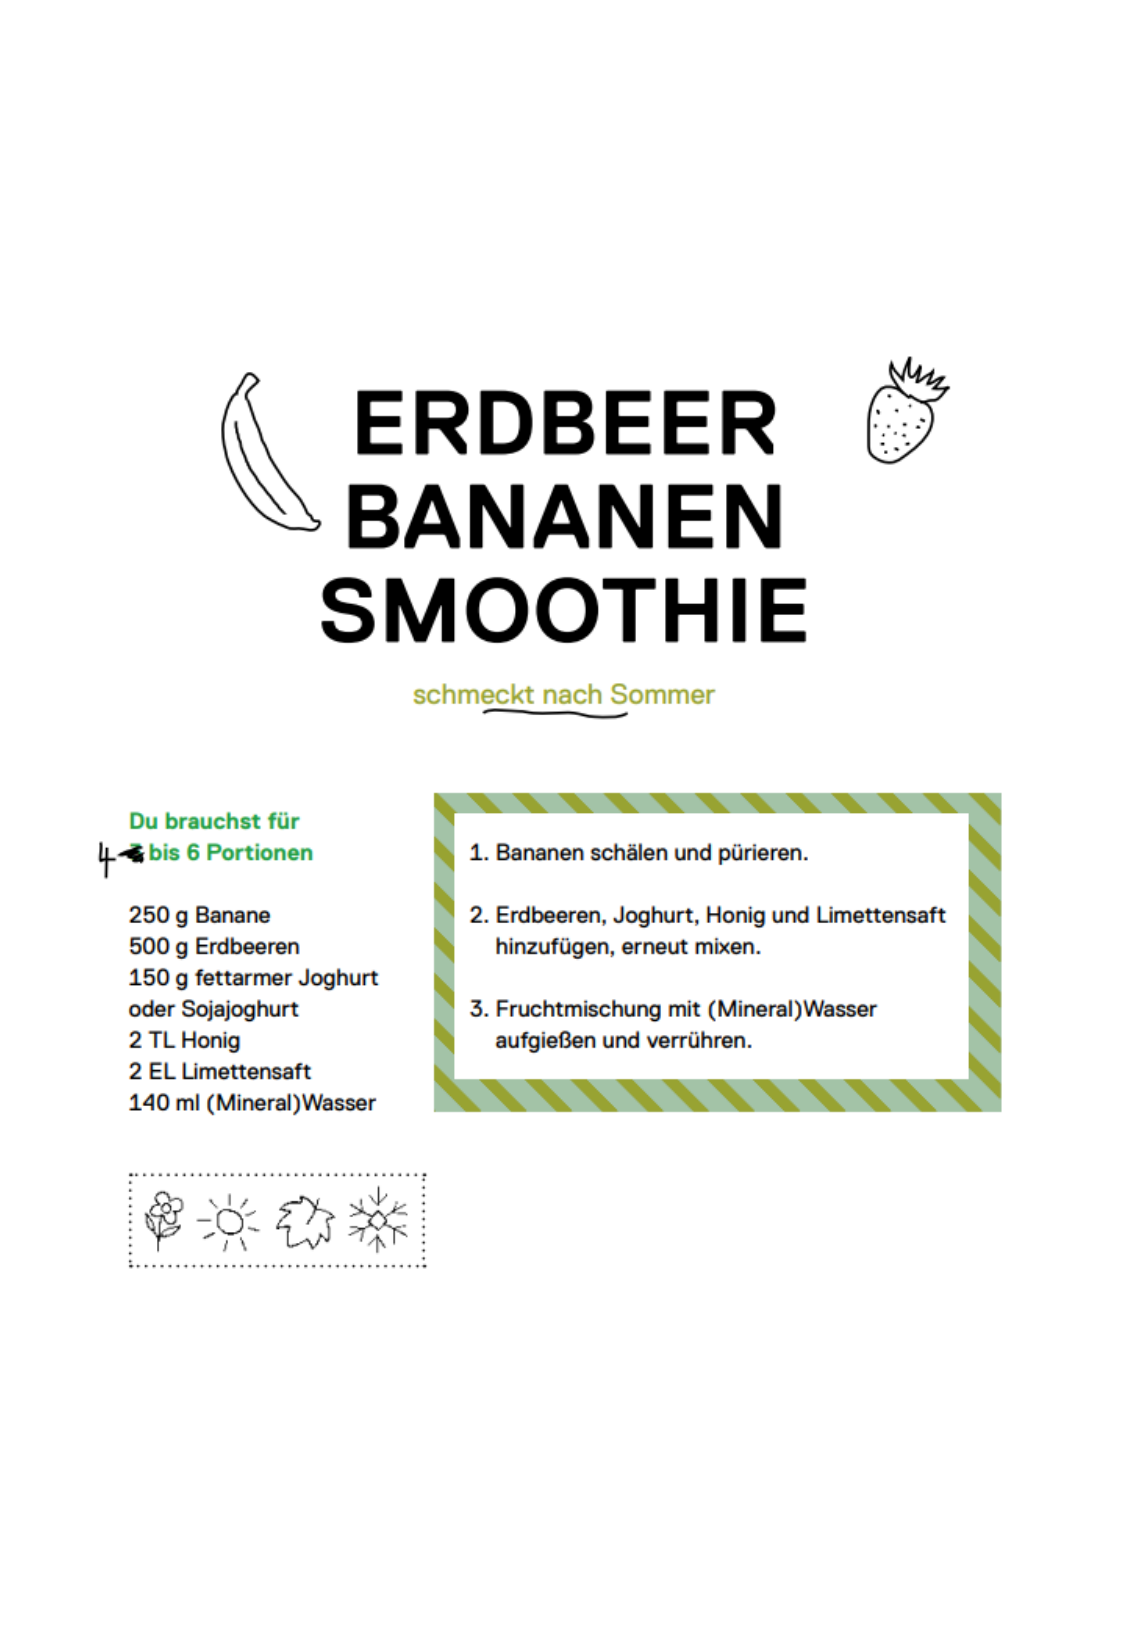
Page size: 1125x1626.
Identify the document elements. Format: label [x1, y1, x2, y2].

picture [20, 340, 1105, 1315]
